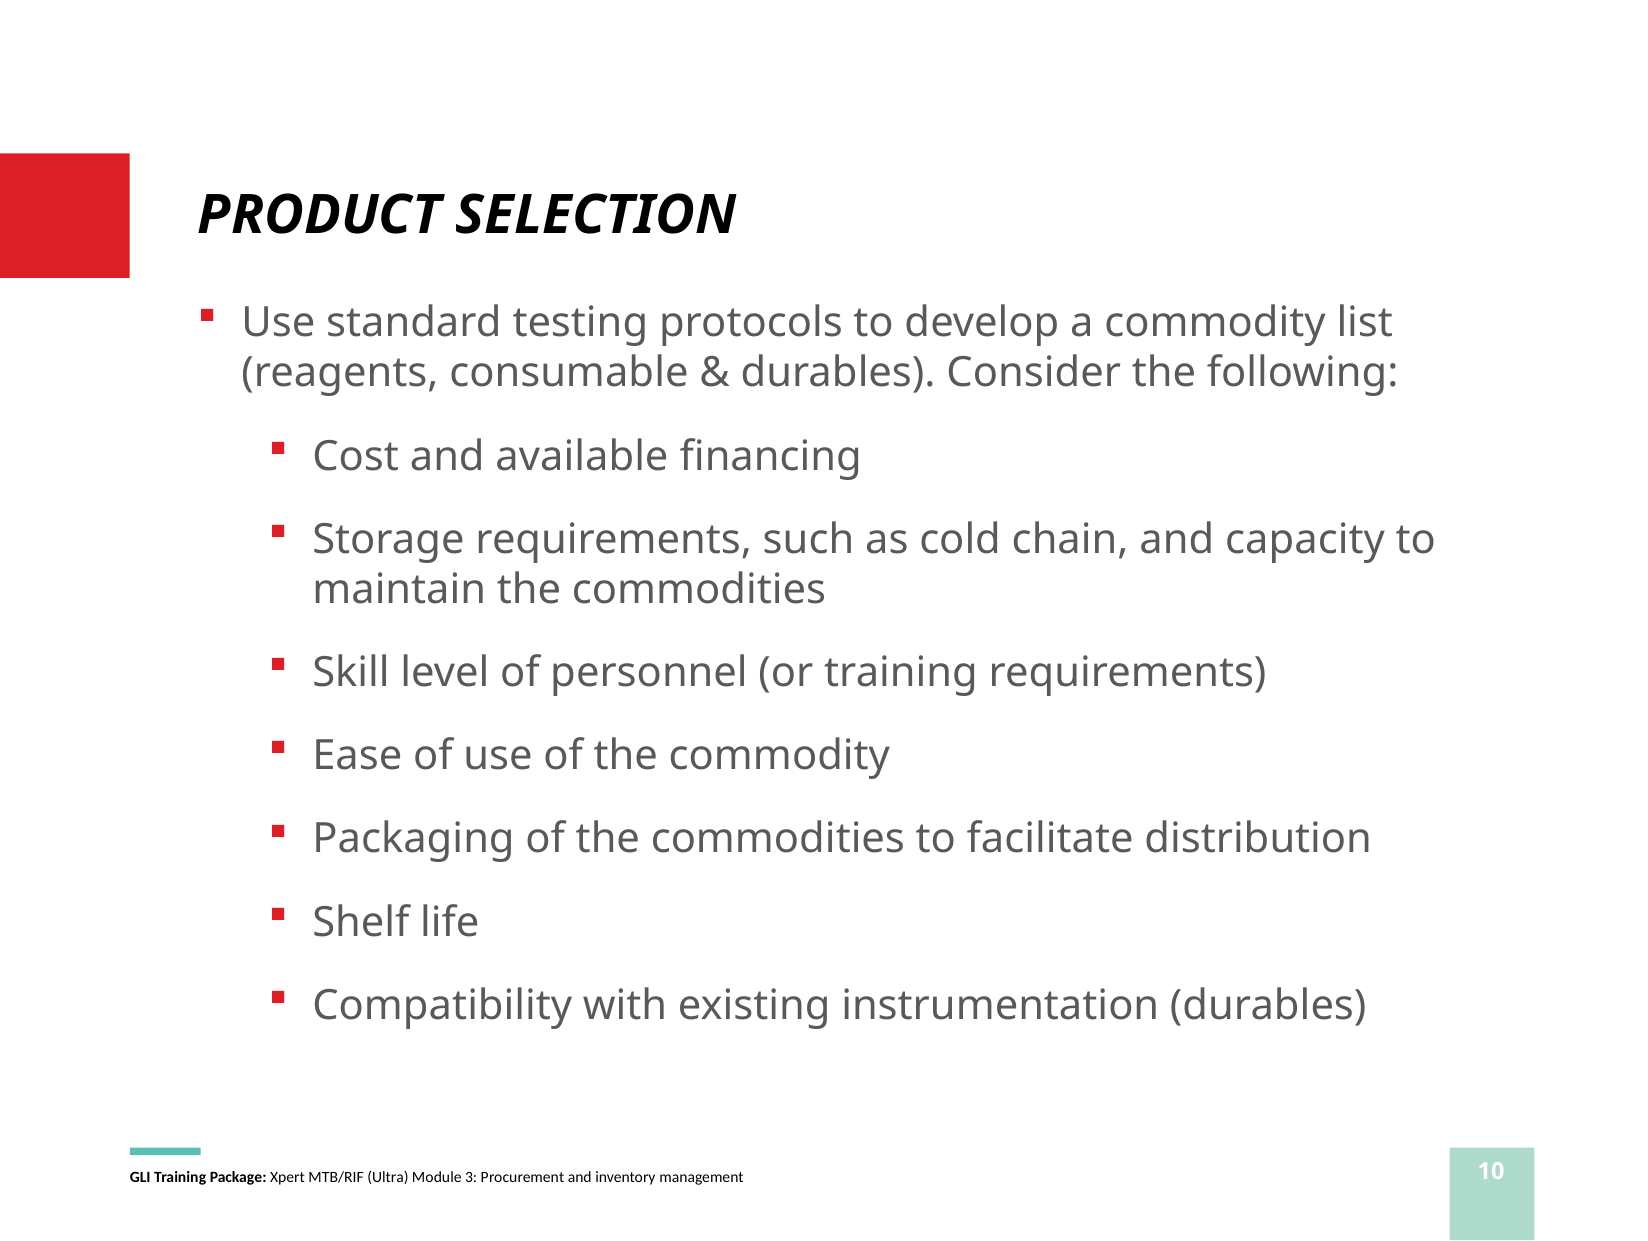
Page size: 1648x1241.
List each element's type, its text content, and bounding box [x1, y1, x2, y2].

list Use standard testing protocols to develop a commodity list (reagents, consumable & durables). Consider the following: Cost and available ﬁnancing Storage requirements, such as cold chain, and capacity to maintain the commodities Skill level of personnel (or training requirements) Ease of use of the commodity Packaging of the commodities to facilitate distribution Shelf life Compatibility with existing instrumentation (durables) [197, 295, 1450, 1052]
title PRODUCT SELECTION [197, 153, 1450, 278]
